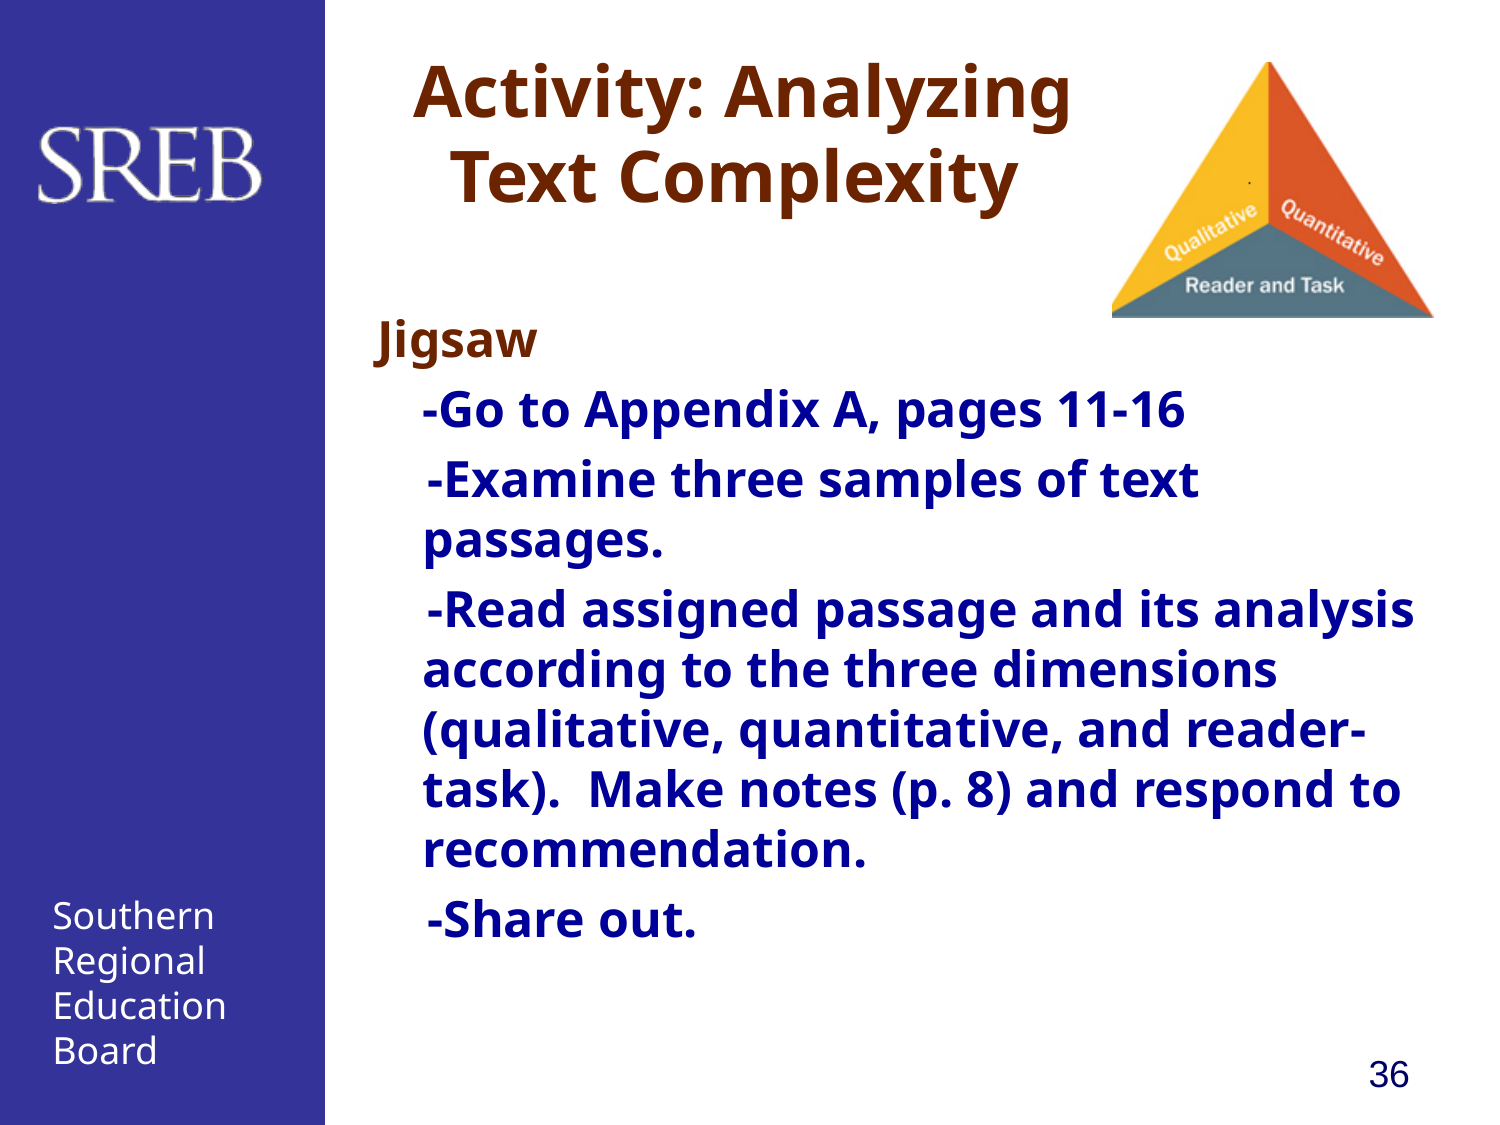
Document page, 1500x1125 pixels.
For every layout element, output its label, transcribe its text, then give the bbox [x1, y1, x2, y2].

list Jigsaw -Go to Appendix A, pages 11-16 -Examine three samples of text passages. -Read assigned passage and its analysis according to the three dimensions (qualitative, quantitative, and reader-task). Make notes (p. 8) and respond to recommendation. -Share out. [362, 299, 1451, 1076]
picture [1112, 62, 1435, 319]
picture [37, 124, 263, 204]
slide_number 36 [1299, 1042, 1426, 1103]
title Activity: Analyzing Text Complexity [349, 37, 1138, 226]
